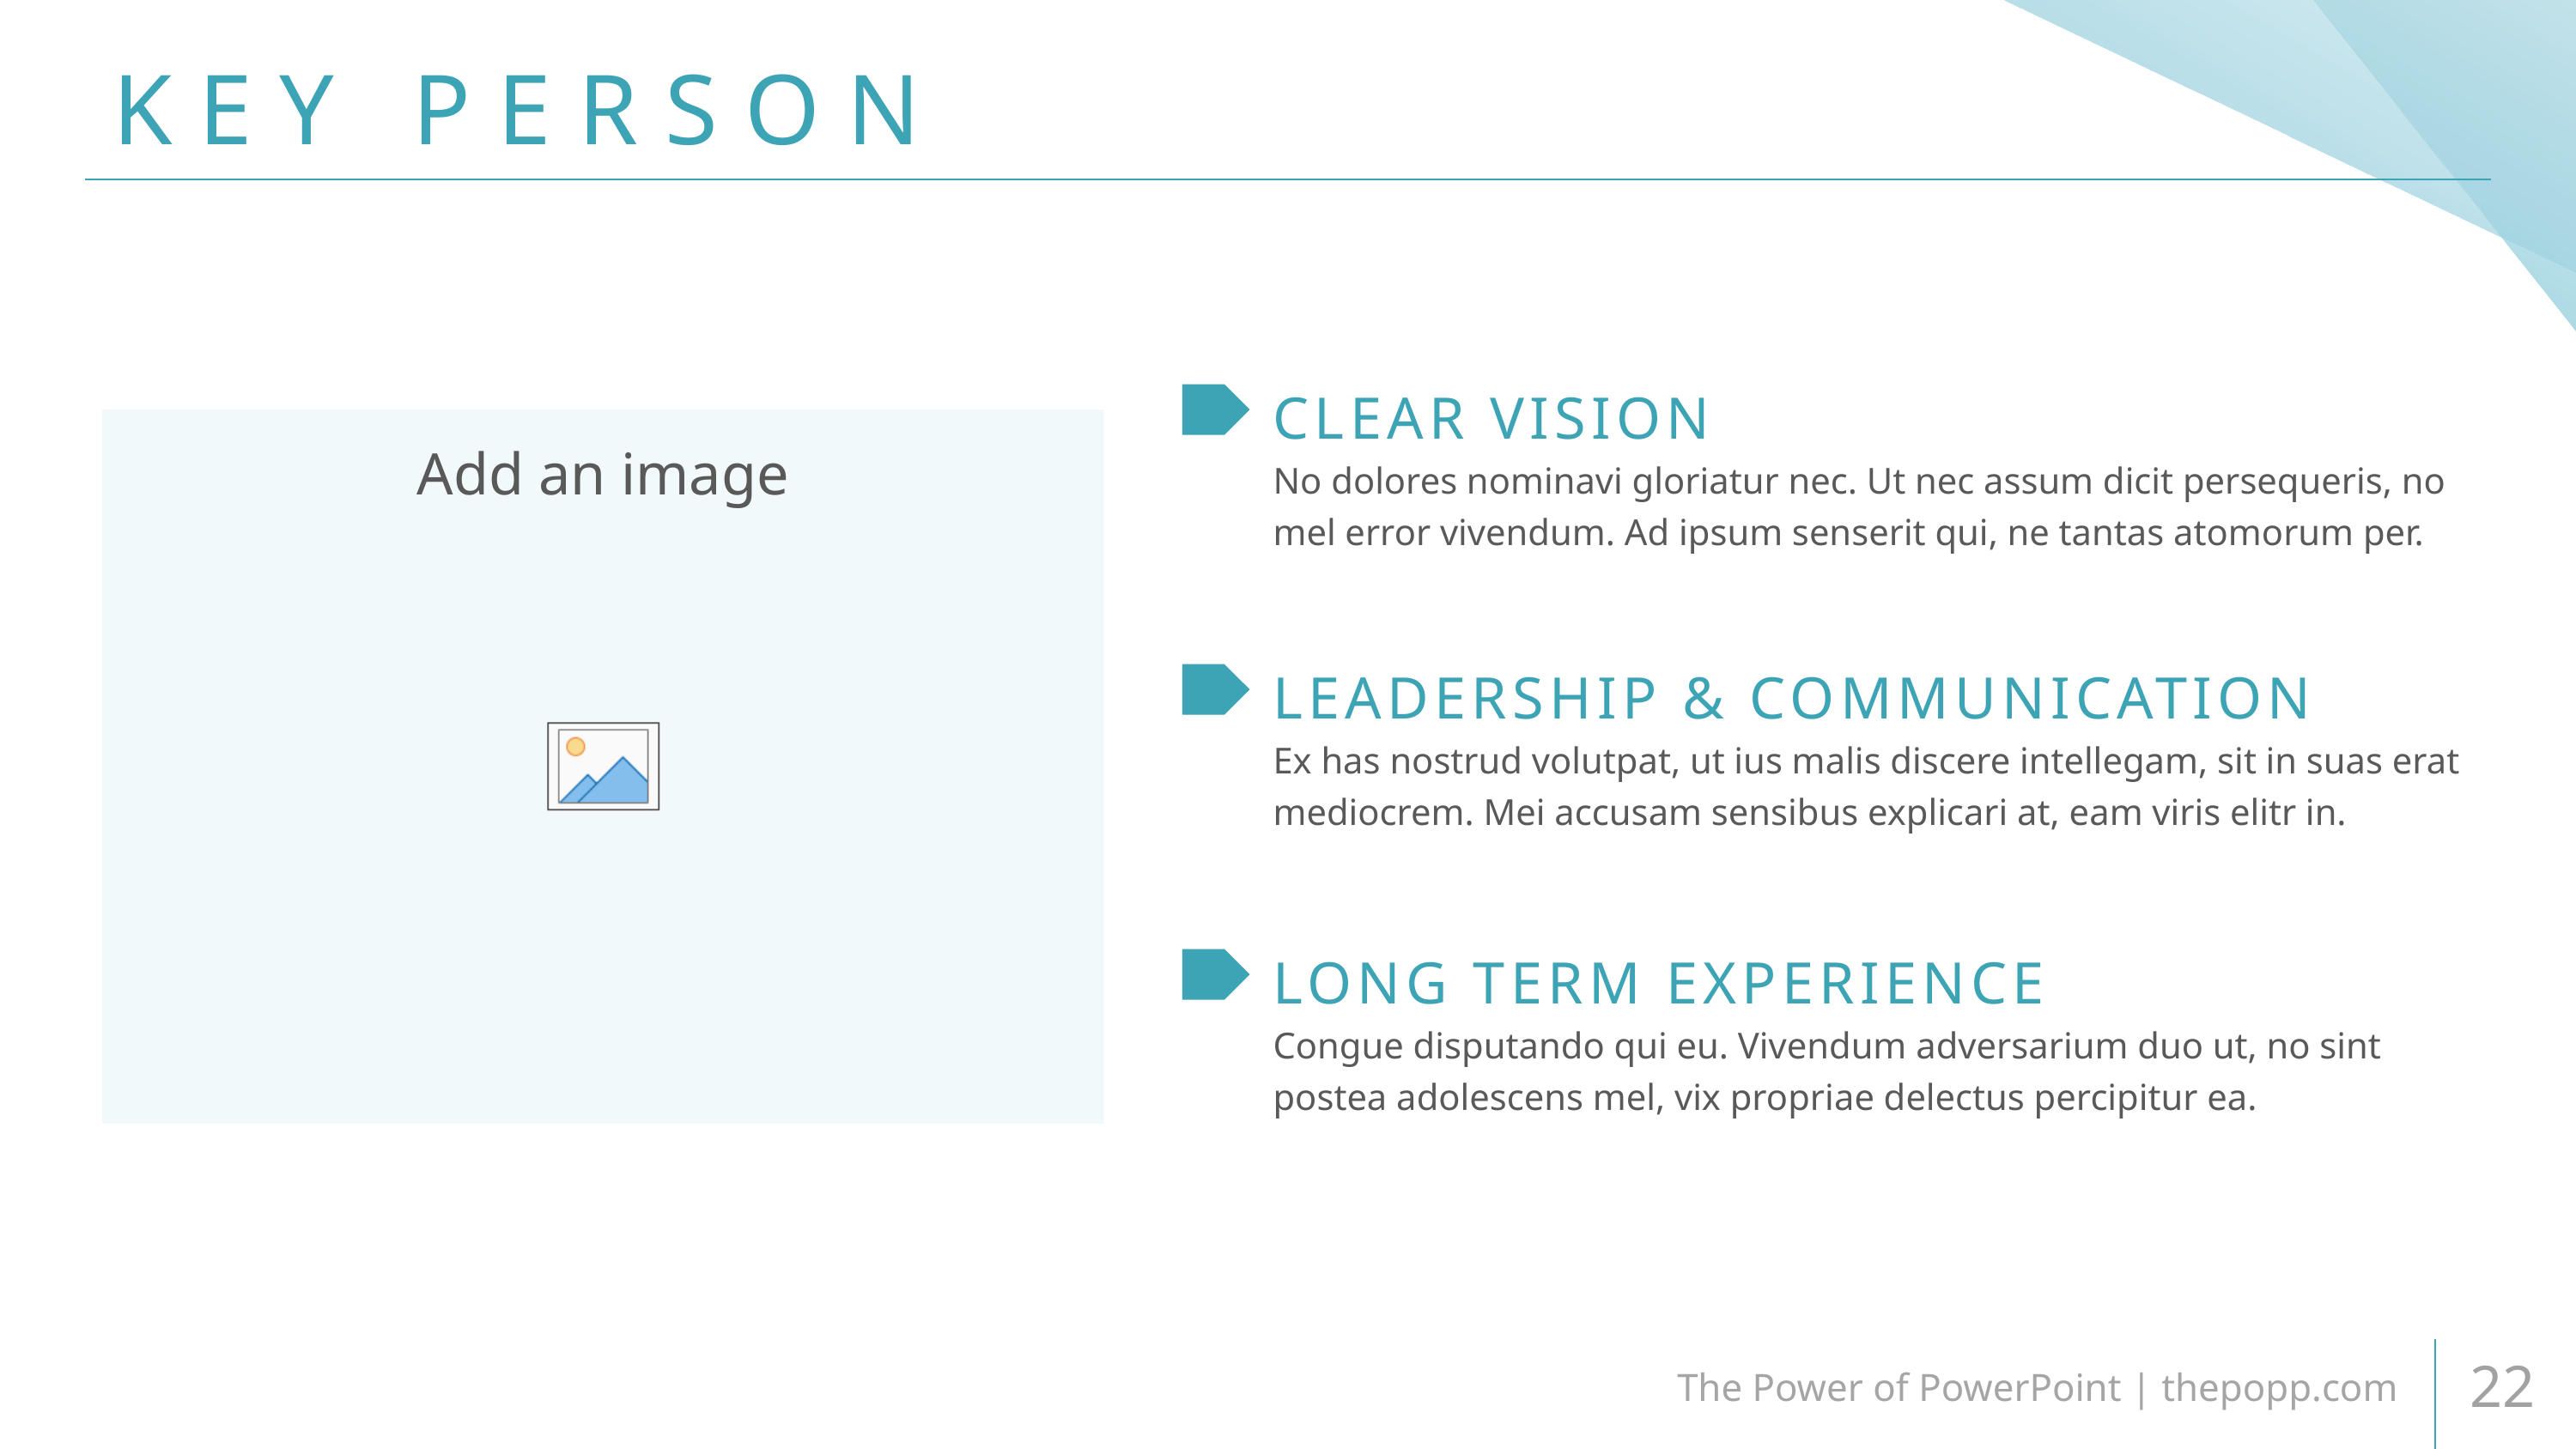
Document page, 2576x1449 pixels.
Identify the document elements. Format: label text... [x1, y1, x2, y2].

list LEADERSHIP & COMMUNICATION [1249, 636, 2493, 746]
title KEY PERSON [89, 27, 2448, 186]
slide_number 22 [2446, 1350, 2575, 1428]
list Congue disputando qui eu. Vivendum adversarium duo ut, no sint postea adolescens mel, vix propriae delectus percipitur ea. [1249, 1031, 2493, 1149]
list No dolores nominavi gloriatur nec. Ut nec assum dicit persequeris, no mel error vivendum. Ad ipsum senserit qui, ne tantas atomorum per. [1249, 466, 2493, 585]
picture [124, 431, 1083, 1102]
list LONG TERM EXPERIENCE [1249, 921, 2493, 1031]
list CLEAR VISION [1249, 356, 2493, 466]
list Ex has nostrud volutpat, ut ius malis discere intellegam, sit in suas erat mediocrem. Mei accusam sensibus explicari at, eam viris elitr in. [1249, 746, 2493, 864]
footer The Power of PowerPoint | thepopp.com [1326, 1350, 2421, 1428]
